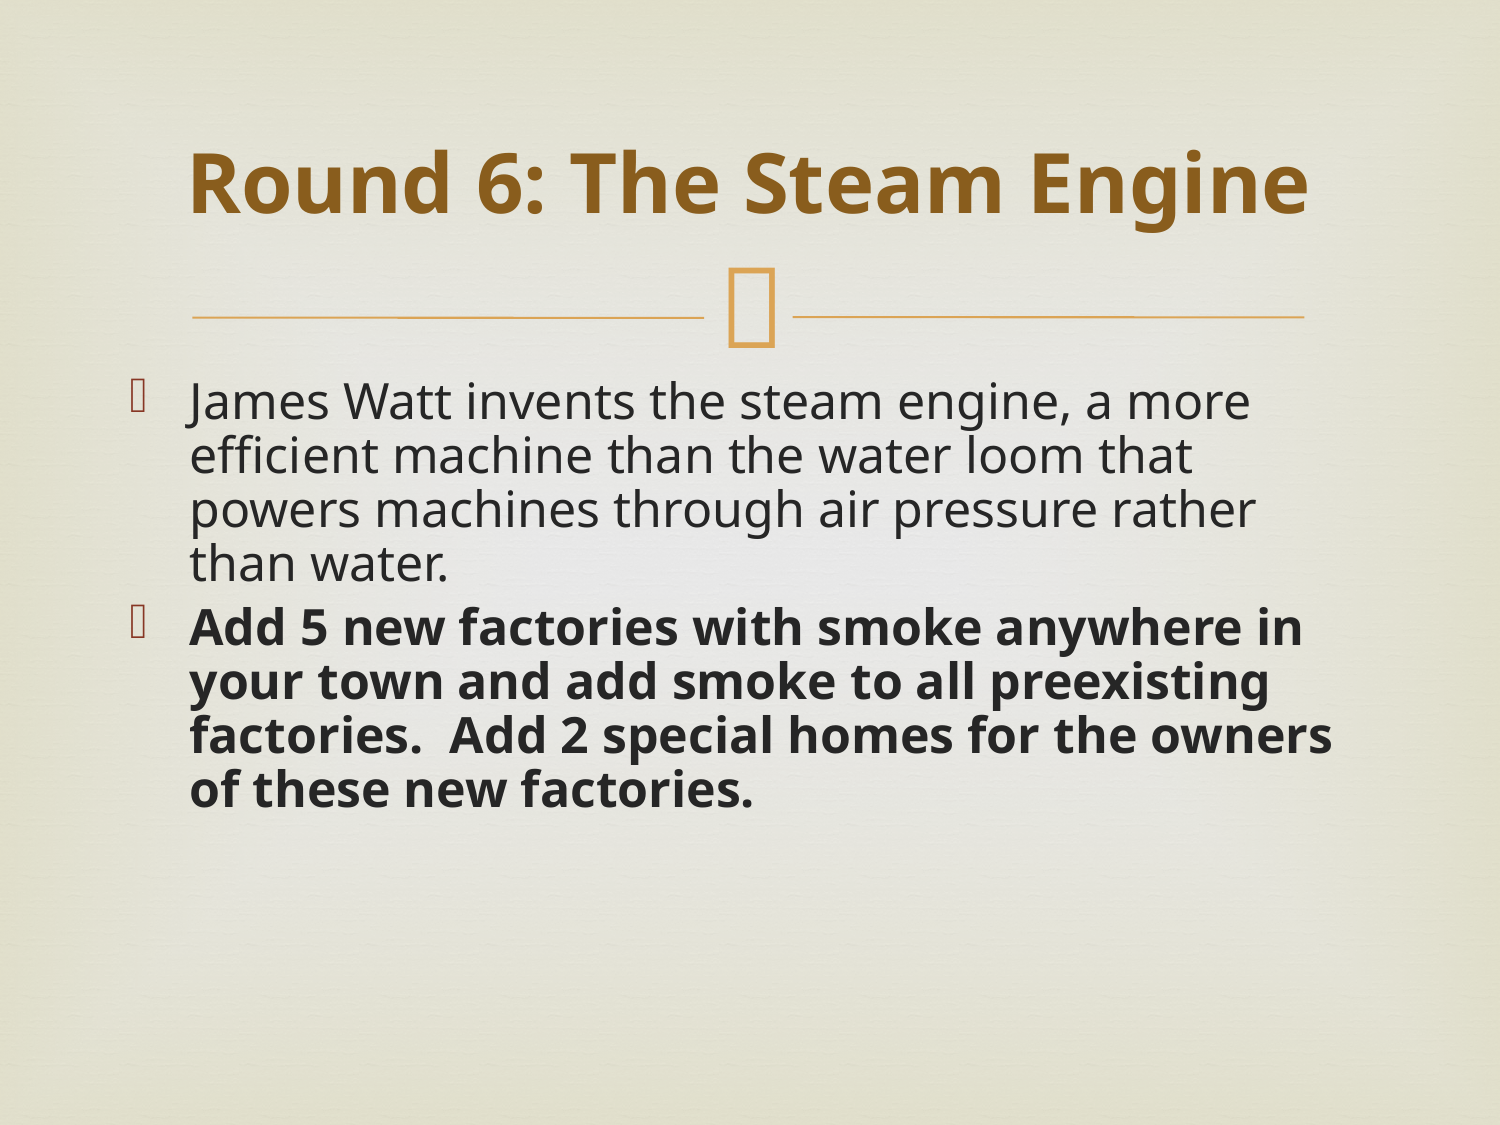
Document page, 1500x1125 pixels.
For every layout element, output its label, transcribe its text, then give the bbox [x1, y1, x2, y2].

list James Watt invents the steam engine, a more efficient machine than the water loom that powers machines through air pressure rather than water. Add 5 new factories with smoke anywhere in your town and add smoke to all preexisting factories. Add 2 special homes for the owners of these new factories. [114, 368, 1386, 1005]
title Round 6: The Steam Engine [112, 93, 1386, 267]
